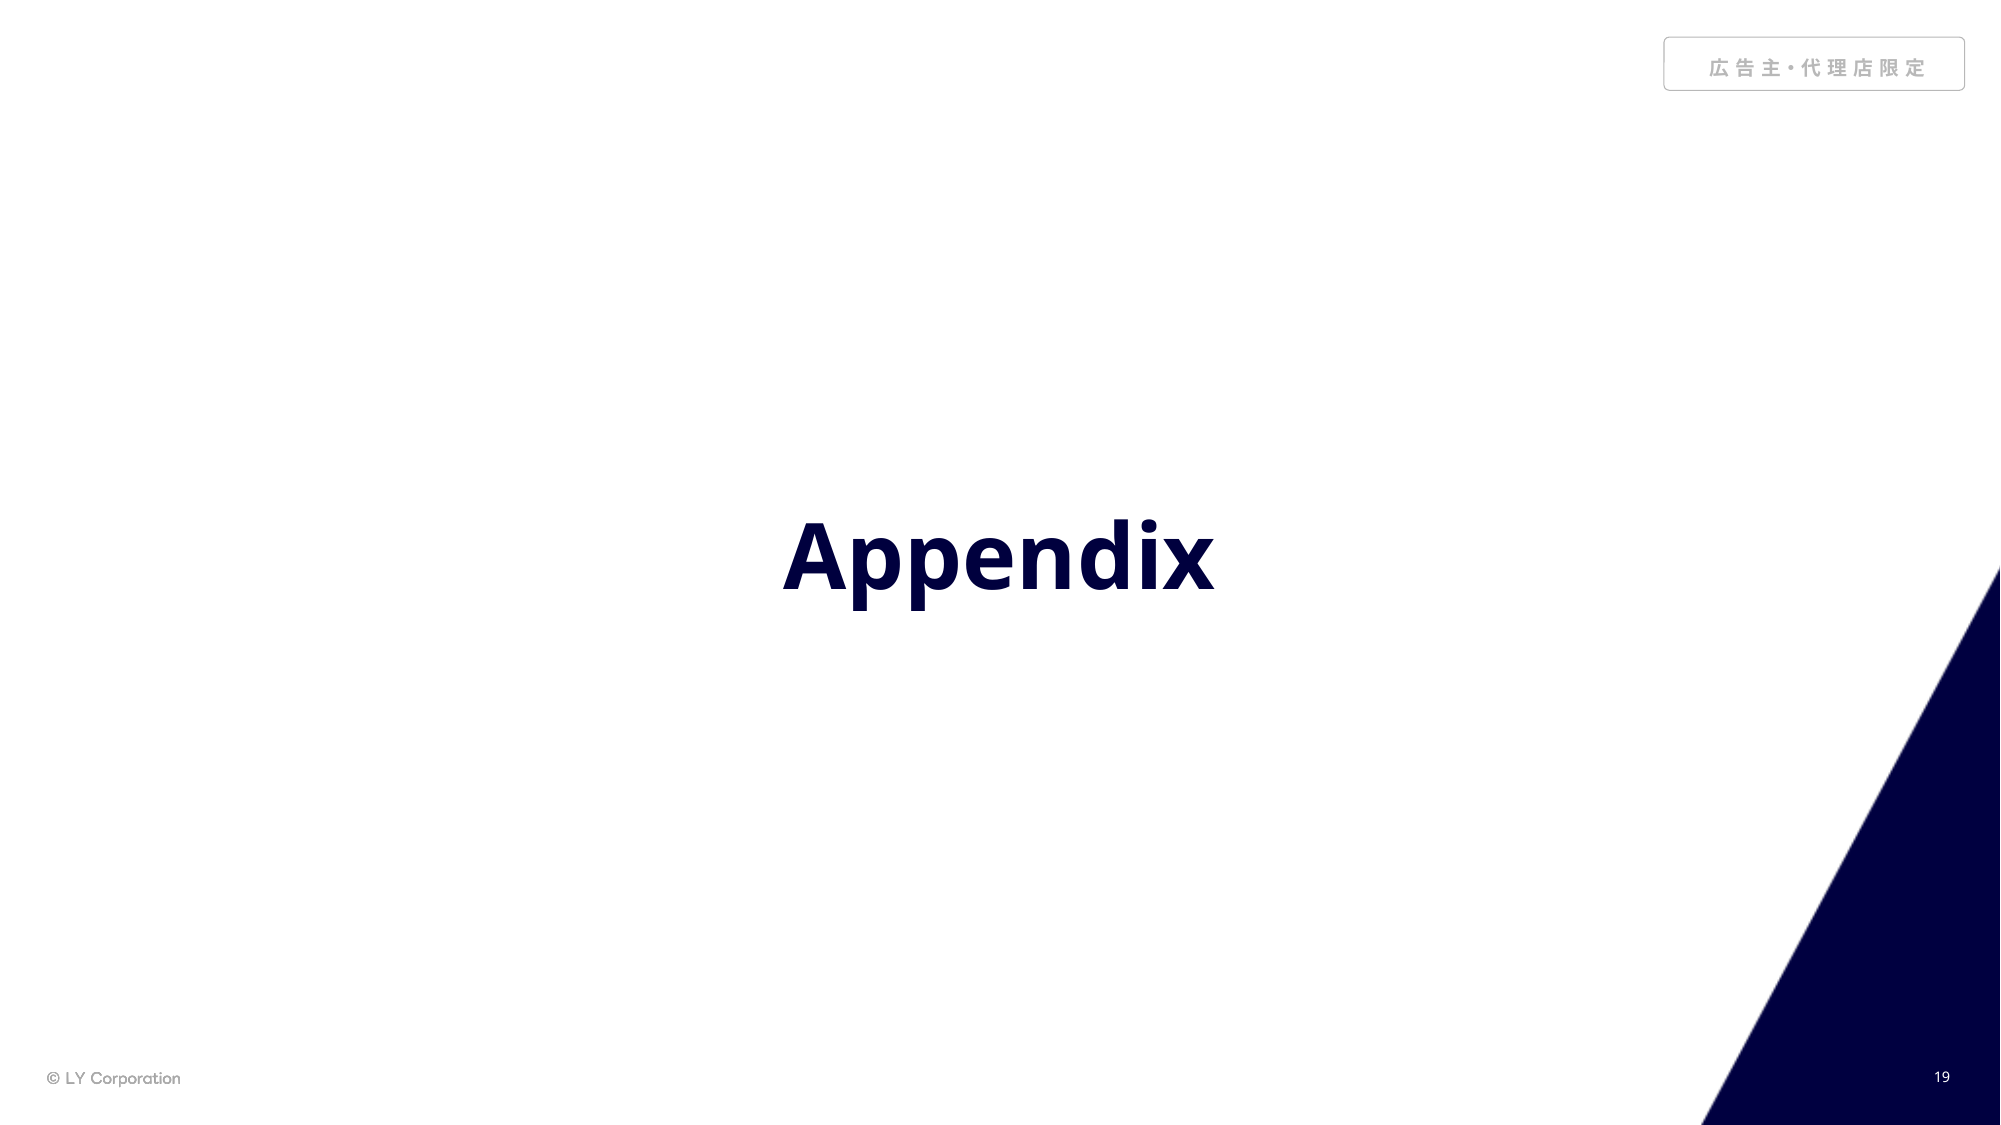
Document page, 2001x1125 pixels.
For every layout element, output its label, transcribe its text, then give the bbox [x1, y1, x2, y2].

picture [34, 1058, 193, 1101]
list Appendix [96, 404, 1904, 691]
